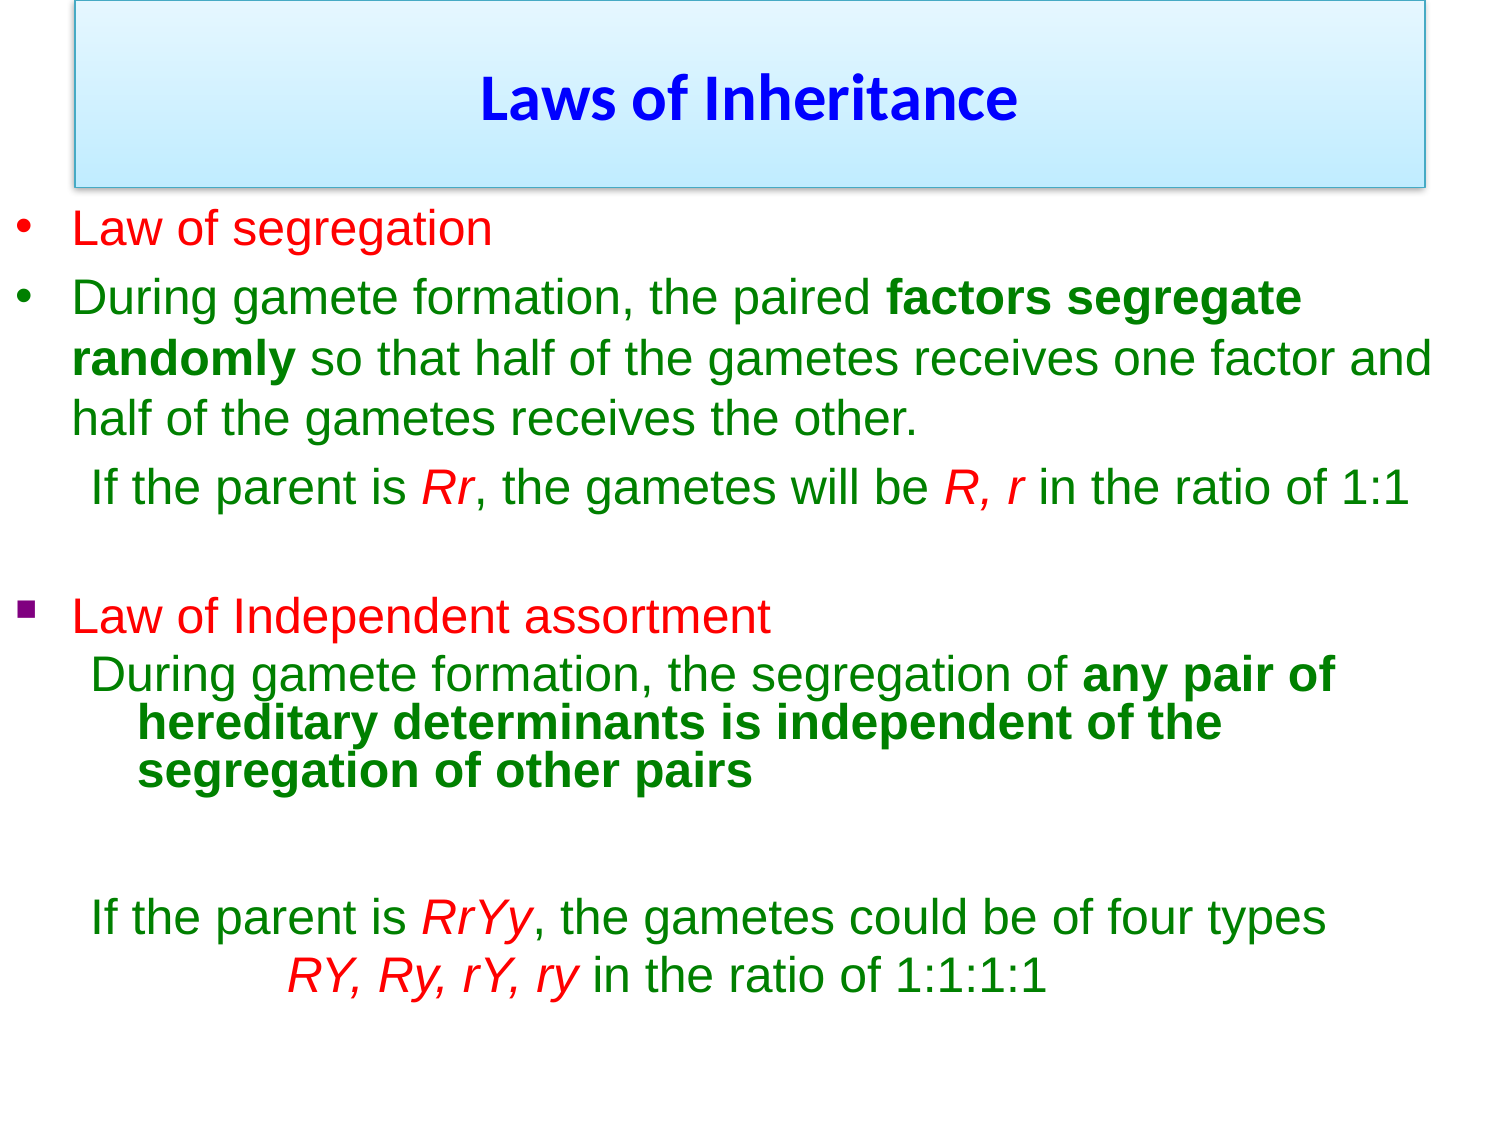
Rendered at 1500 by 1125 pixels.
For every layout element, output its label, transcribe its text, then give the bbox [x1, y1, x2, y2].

title Laws of Inheritance [74, 0, 1426, 187]
list Law of segregation During gamete formation, the paired factors segregate randomly so that half of the gametes receives one factor and half of the gametes receives the other. If the parent is Rr, the gametes will be R, r in the ratio of 1:1 Law of Independent assortment During gamete formation, the segregation of any pair of hereditary determinants is independent of the segregation of other pairs If the parent is RrYy, the gametes could be of four types RY, Ry, rY, ry in the ratio of 1:1:1:1 [0, 187, 1500, 1125]
